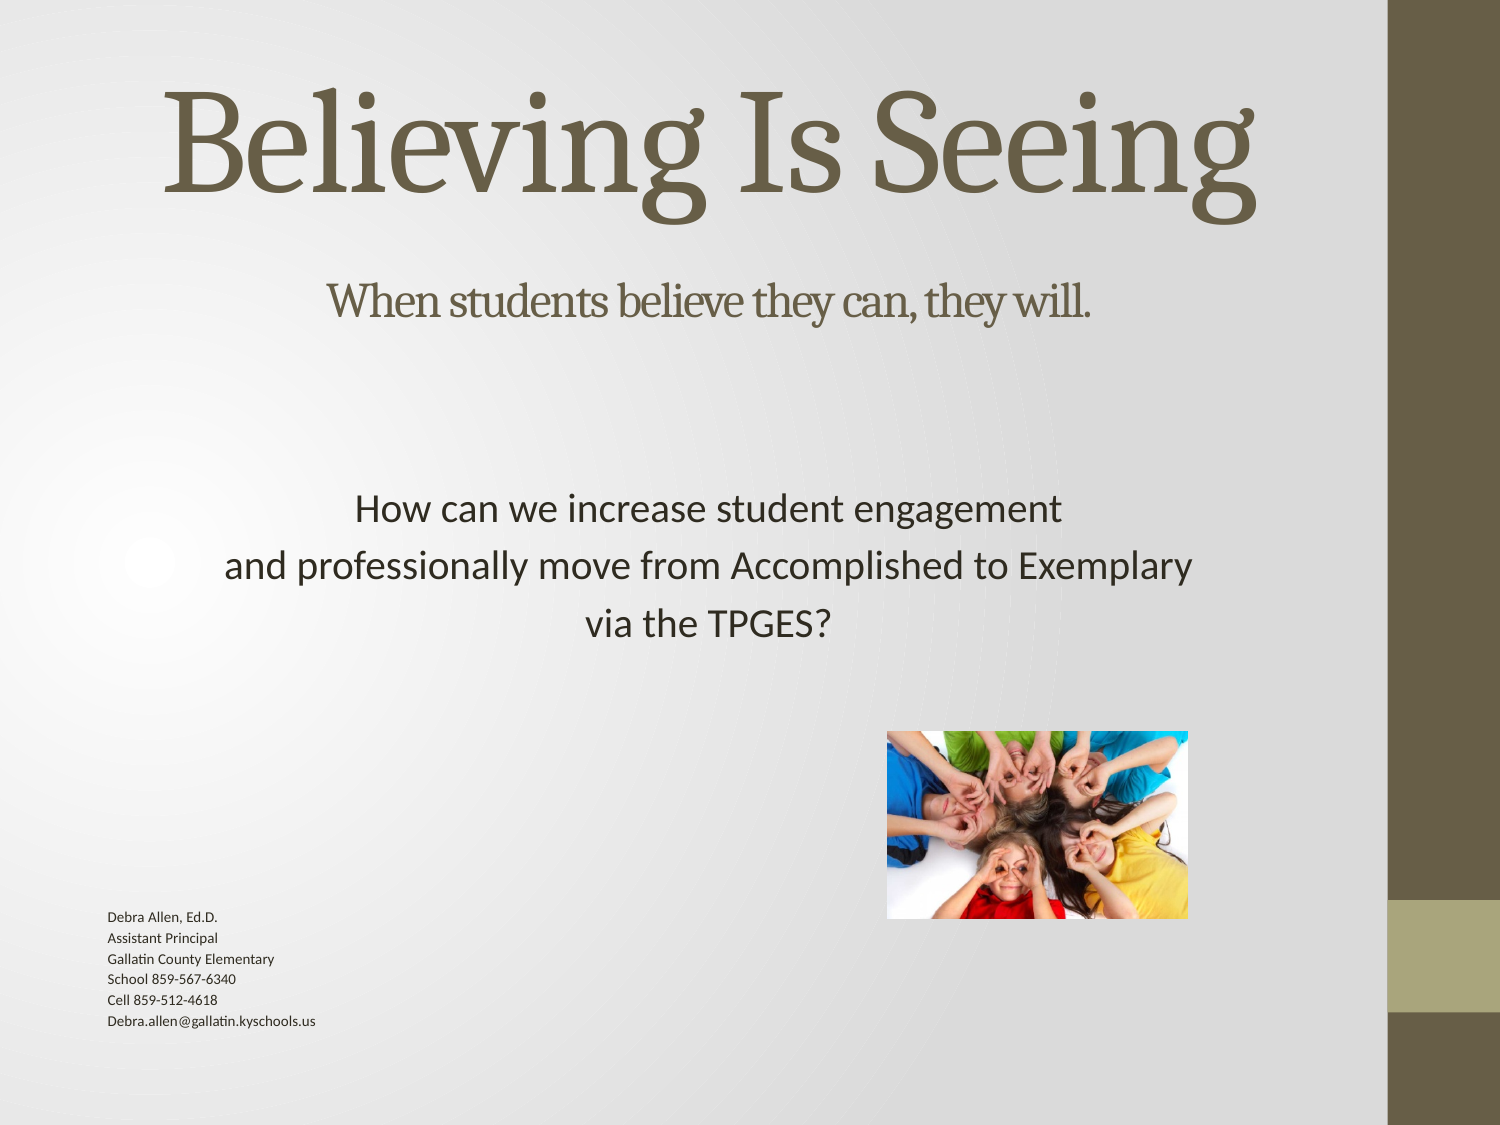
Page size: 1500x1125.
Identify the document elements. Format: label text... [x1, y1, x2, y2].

picture [886, 730, 1188, 920]
title Believing Is Seeing When students believe they can, they will. [75, 45, 1325, 325]
list How can we increase student engagement and professionally move from Accomplished to Exemplary via the TPGES? Debra Allen, Ed.D. Assistant Principal Gallatin County Elementary School 859-567-6340 Cell 859-512-4618 Debra.allen@gallatin.kyschools.us [75, 362, 1325, 1050]
